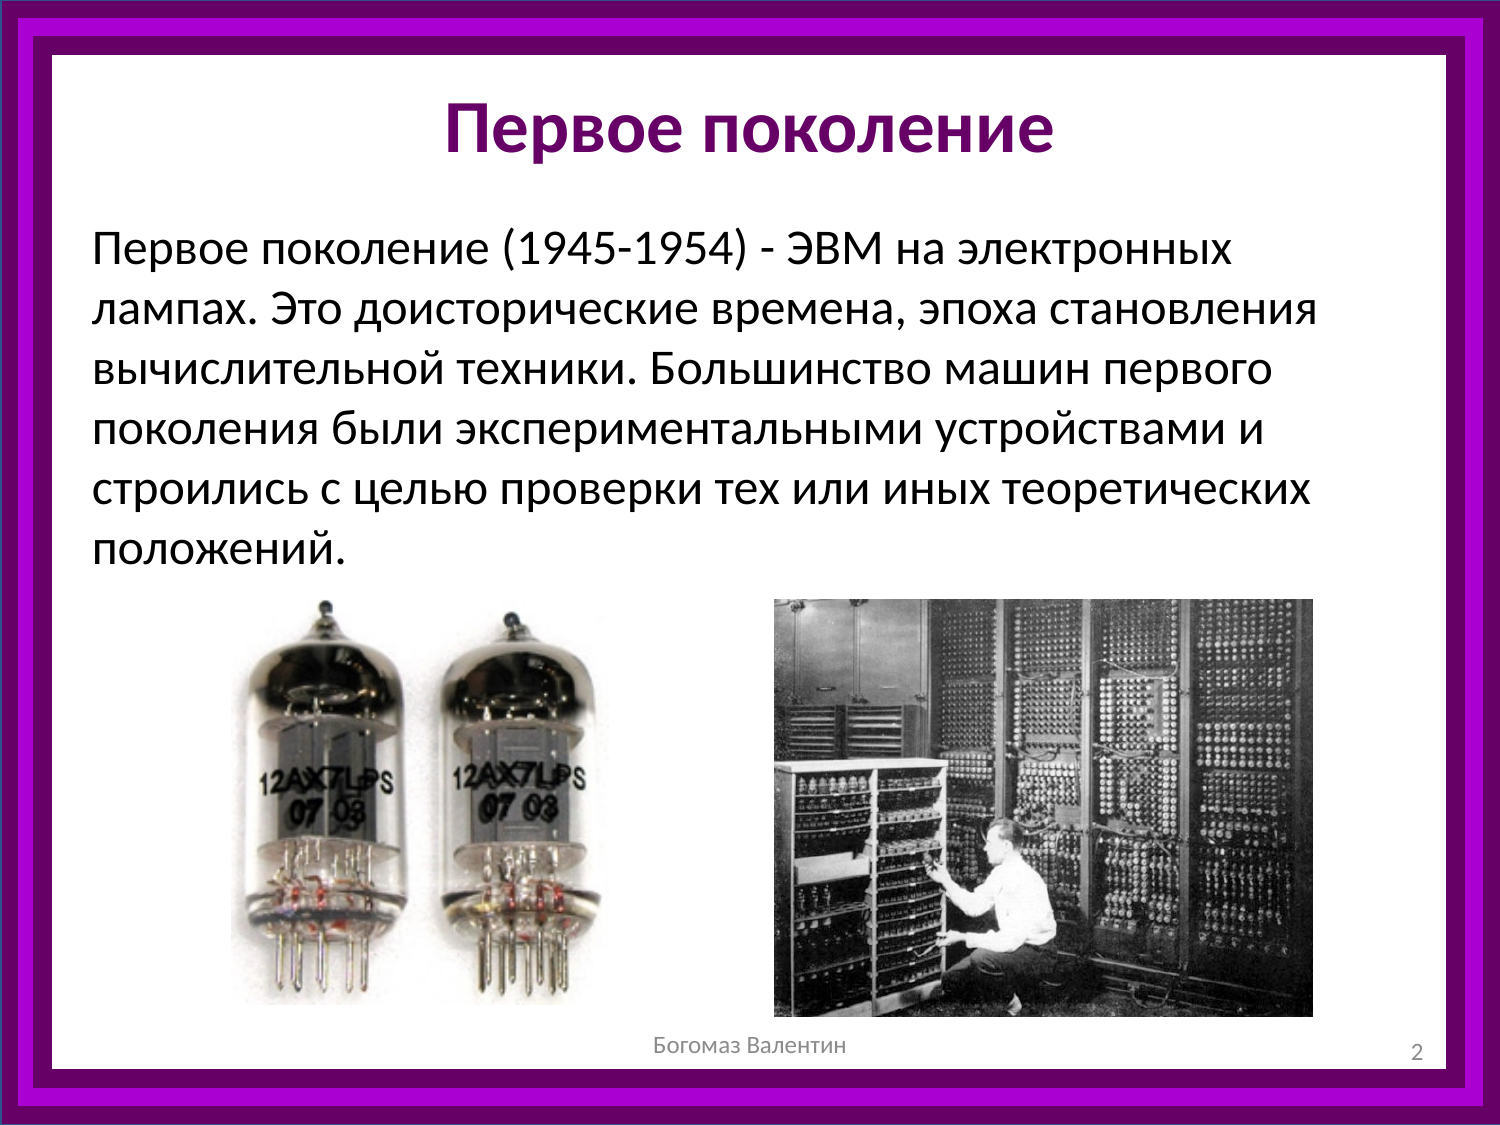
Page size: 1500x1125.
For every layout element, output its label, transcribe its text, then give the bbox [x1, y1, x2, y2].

text_box Первое поколение [177, 70, 1323, 176]
text_box Первое поколение (1945-1954) - ЭВМ на электронных лампах. Это доисторические времена, эпоха становления вычислительной техники. Большинство машин первого поколения были экспериментальными устройствами и строились с целью проверки тех или иных теоретических положений. [77, 207, 1420, 583]
footer Богомаз Валентин [496, 1024, 1004, 1063]
slide_number 2 [1282, 1039, 1439, 1063]
picture [0, 0, 1500, 1125]
